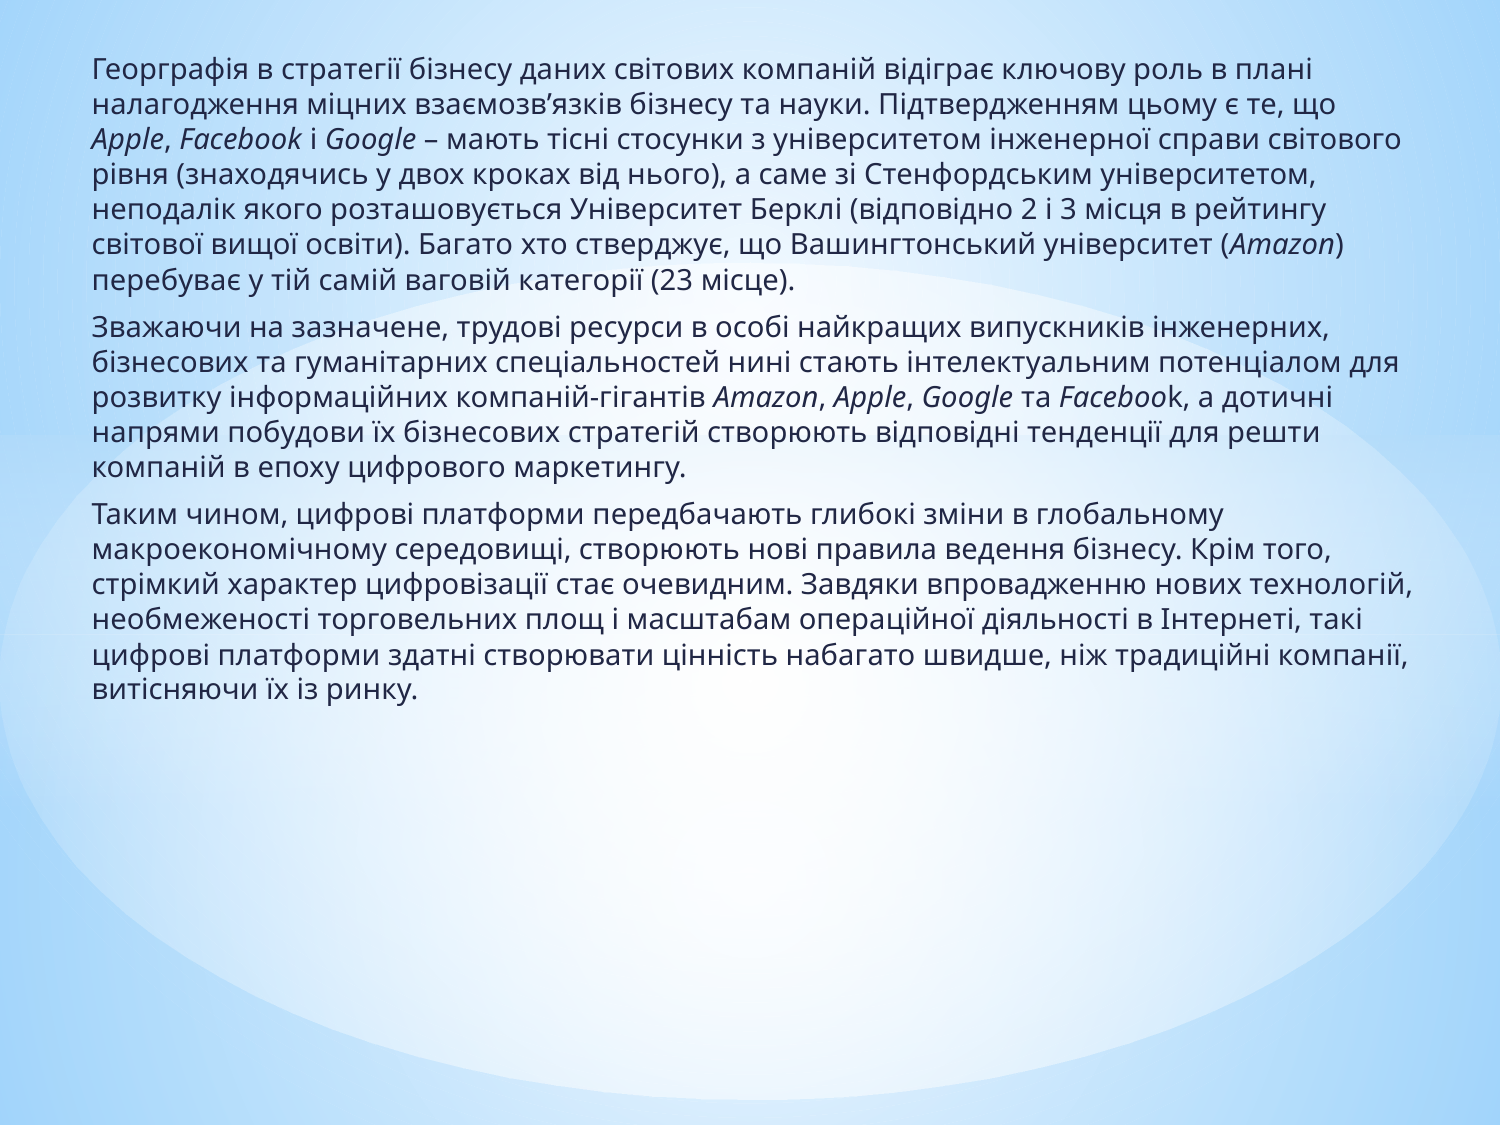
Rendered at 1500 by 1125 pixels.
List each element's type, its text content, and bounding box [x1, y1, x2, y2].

subtitle Георграфія в стратегії бізнесу даних світових компаній відіграє ключову роль в плані налагодження міцних взаємозв’язків бізнесу та науки. Підтвердженням цьому є те, що Apple, Facebook і Google – мають тісні стосунки з університетом інженерної справи світового рівня (знаходячись у двох кроках від нього), а саме зі Стенфордським університетом, неподалік якого розташовується Університет Берклі (відповідно 2 і 3 місця в рейтингу світової вищої освіти). Багато хто стверджує, що Вашингтонський університет (Amazon) перебуває у тій самій ваговій категорії (23 місце). Зважаючи на зазначене, трудові ресурси в особі найкращих випускників інженерних, бізнесових та гуманітарних спеціальностей нині стають інтелектуальним потенціалом для розвитку інформаційних компаній-гігантів Amazon, Apple, Google та Facebook, а дотичні напрями побудови їх бізнесових стратегій створюють відповідні тенденції для решти компаній в епоху цифрового маркетингу. Таким чином, цифрові платформи передбачають глибокі зміни в глобальному макроекономічному середовищі, створюють нові правила ведення бізнесу. Крім того, стрімкий характер цифровізації стає очевидним. Завдяки впровадженню нових технологій, необмеженості торговельних площ і масштабам операційної діяльності в Інтернеті, такі цифрові платформи здатні створювати цінність набагато швидше, ніж традиційні компанії, витісняючи їх із ринку. [76, 42, 1436, 1035]
